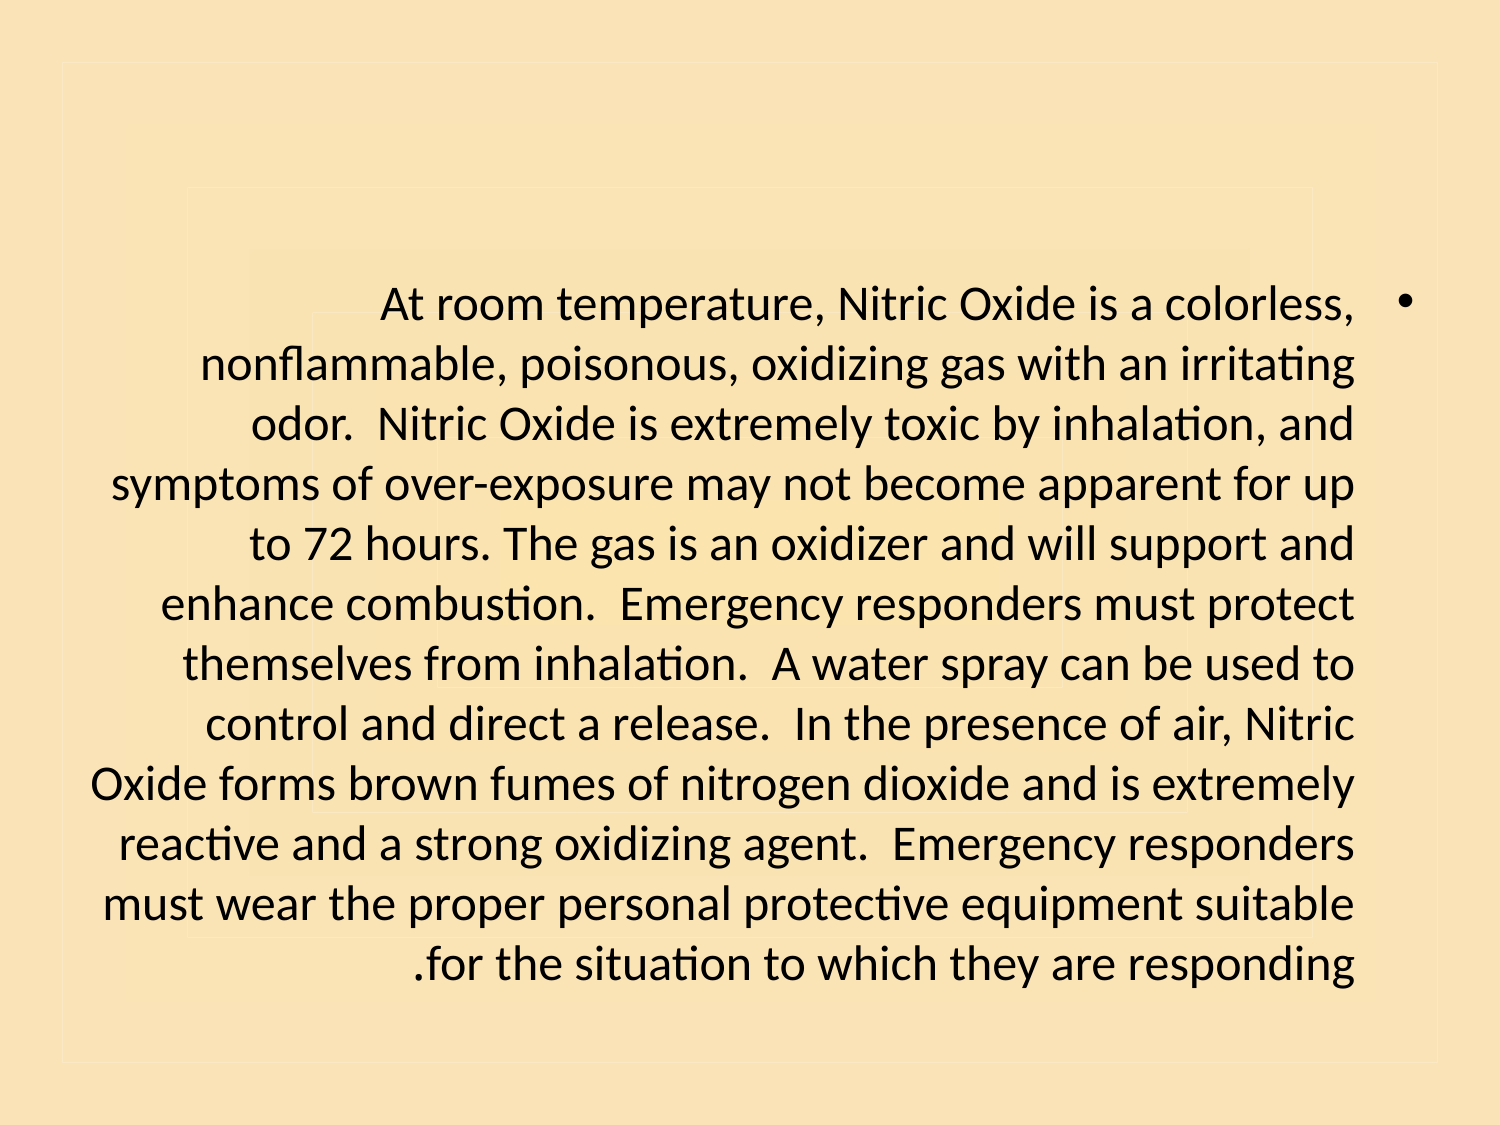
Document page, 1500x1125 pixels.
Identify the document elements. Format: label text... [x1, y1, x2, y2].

list At room temperature, Nitric Oxide is a colorless, nonflammable, poisonous, oxidizing gas with an irritating odor. Nitric Oxide is extremely toxic by inhalation, and symptoms of over-exposure may not become apparent for up to 72 hours. The gas is an oxidizer and will support and enhance combustion. Emergency responders must protect themselves from inhalation. A water spray can be used to control and direct a release. In the presence of air, Nitric Oxide forms brown fumes of nitrogen dioxide and is extremely reactive and a strong oxidizing agent. Emergency responders must wear the proper personal protective equipment suitable for the situation to which they are responding. [75, 262, 1425, 1005]
